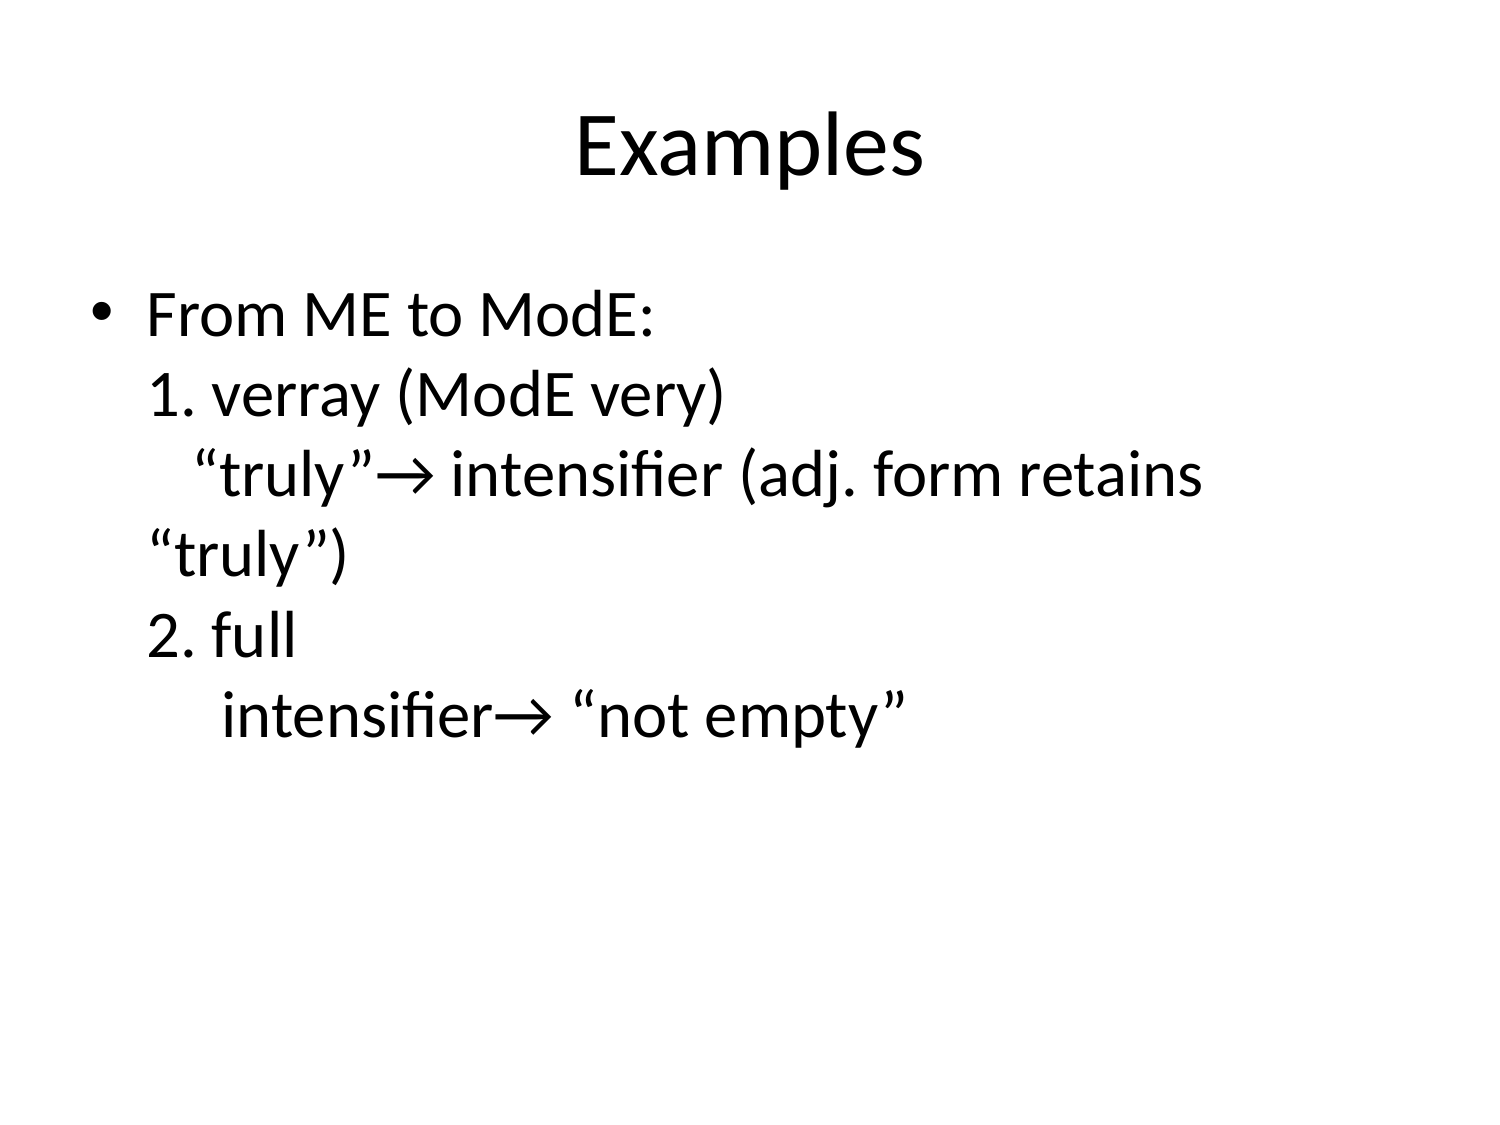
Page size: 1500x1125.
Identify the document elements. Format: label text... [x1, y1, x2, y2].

list From ME to ModE: 1. verray (ModE very) “truly”→ intensifier (adj. form retains “truly”) 2. full intensifier→ “not empty” [75, 262, 1425, 1005]
title Examples [75, 45, 1425, 233]
